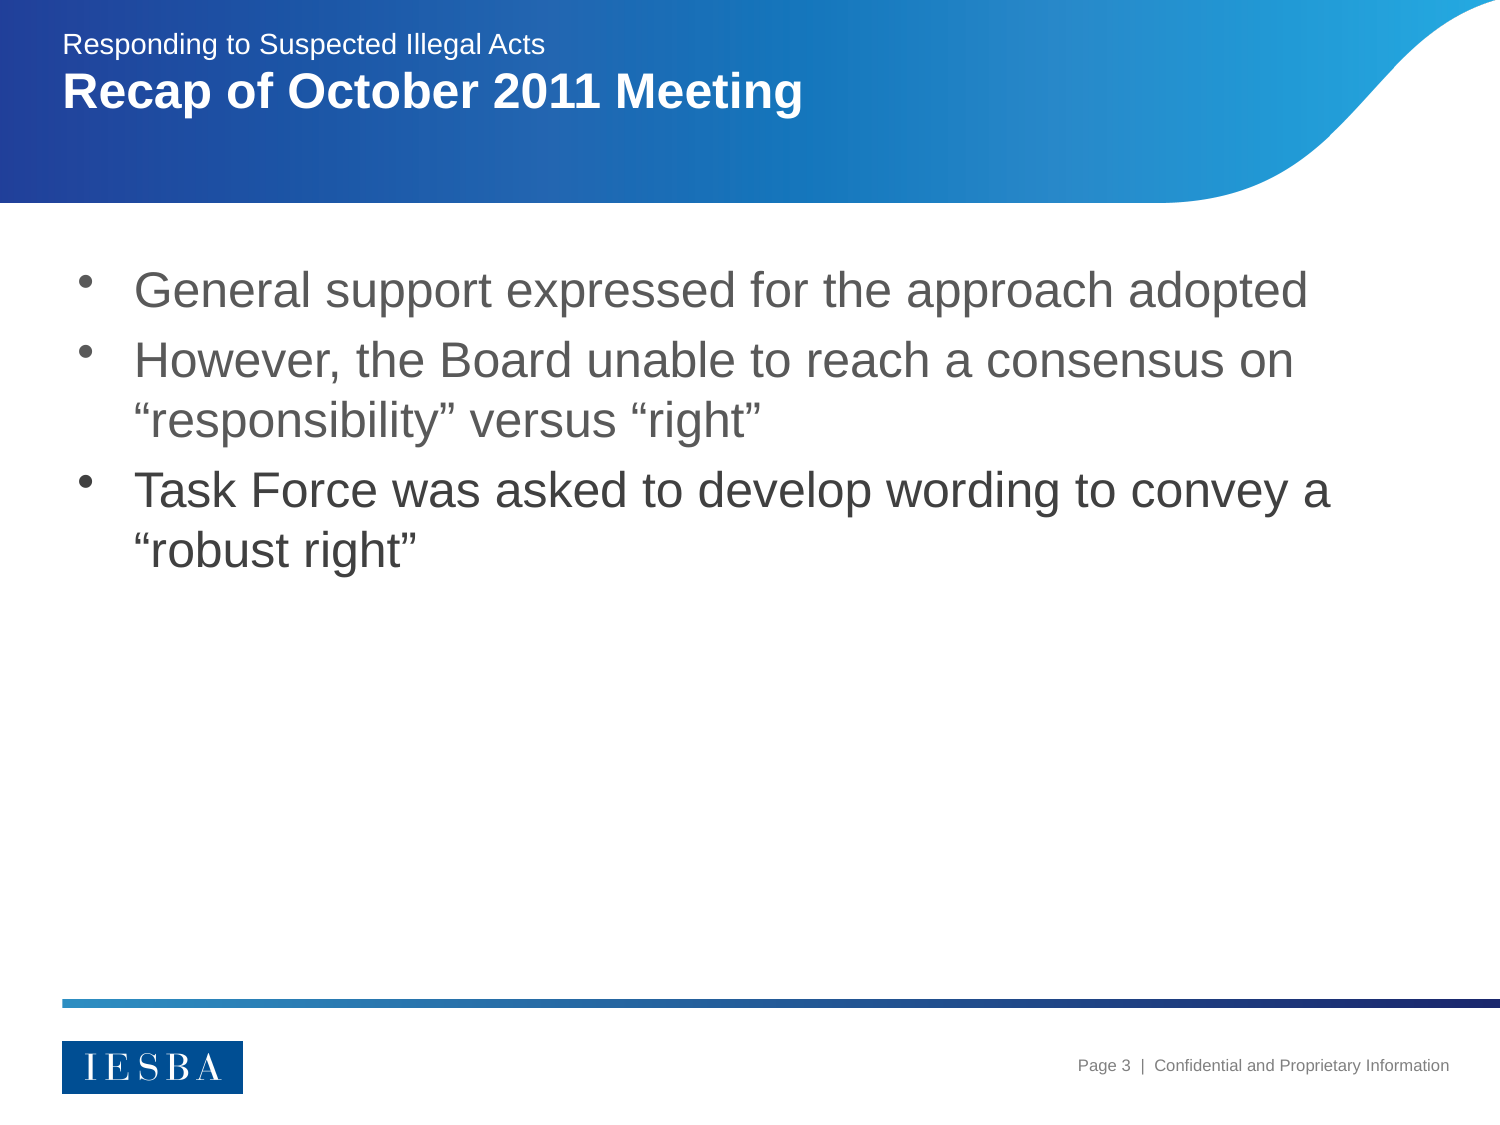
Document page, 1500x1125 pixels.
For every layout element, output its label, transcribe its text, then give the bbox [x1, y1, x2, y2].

title Recap of October 2011 Meeting [62, 75, 1300, 163]
subtitle Responding to Suspected Illegal Acts [62, 24, 663, 63]
list General support expressed for the approach adopted However, the Board unable to reach a consensus on “responsibility” versus “right” Task Force was asked to develop wording to convey a “robust right” [62, 249, 1450, 1000]
picture [0, 0, 1497, 203]
picture [62, 1041, 243, 1094]
